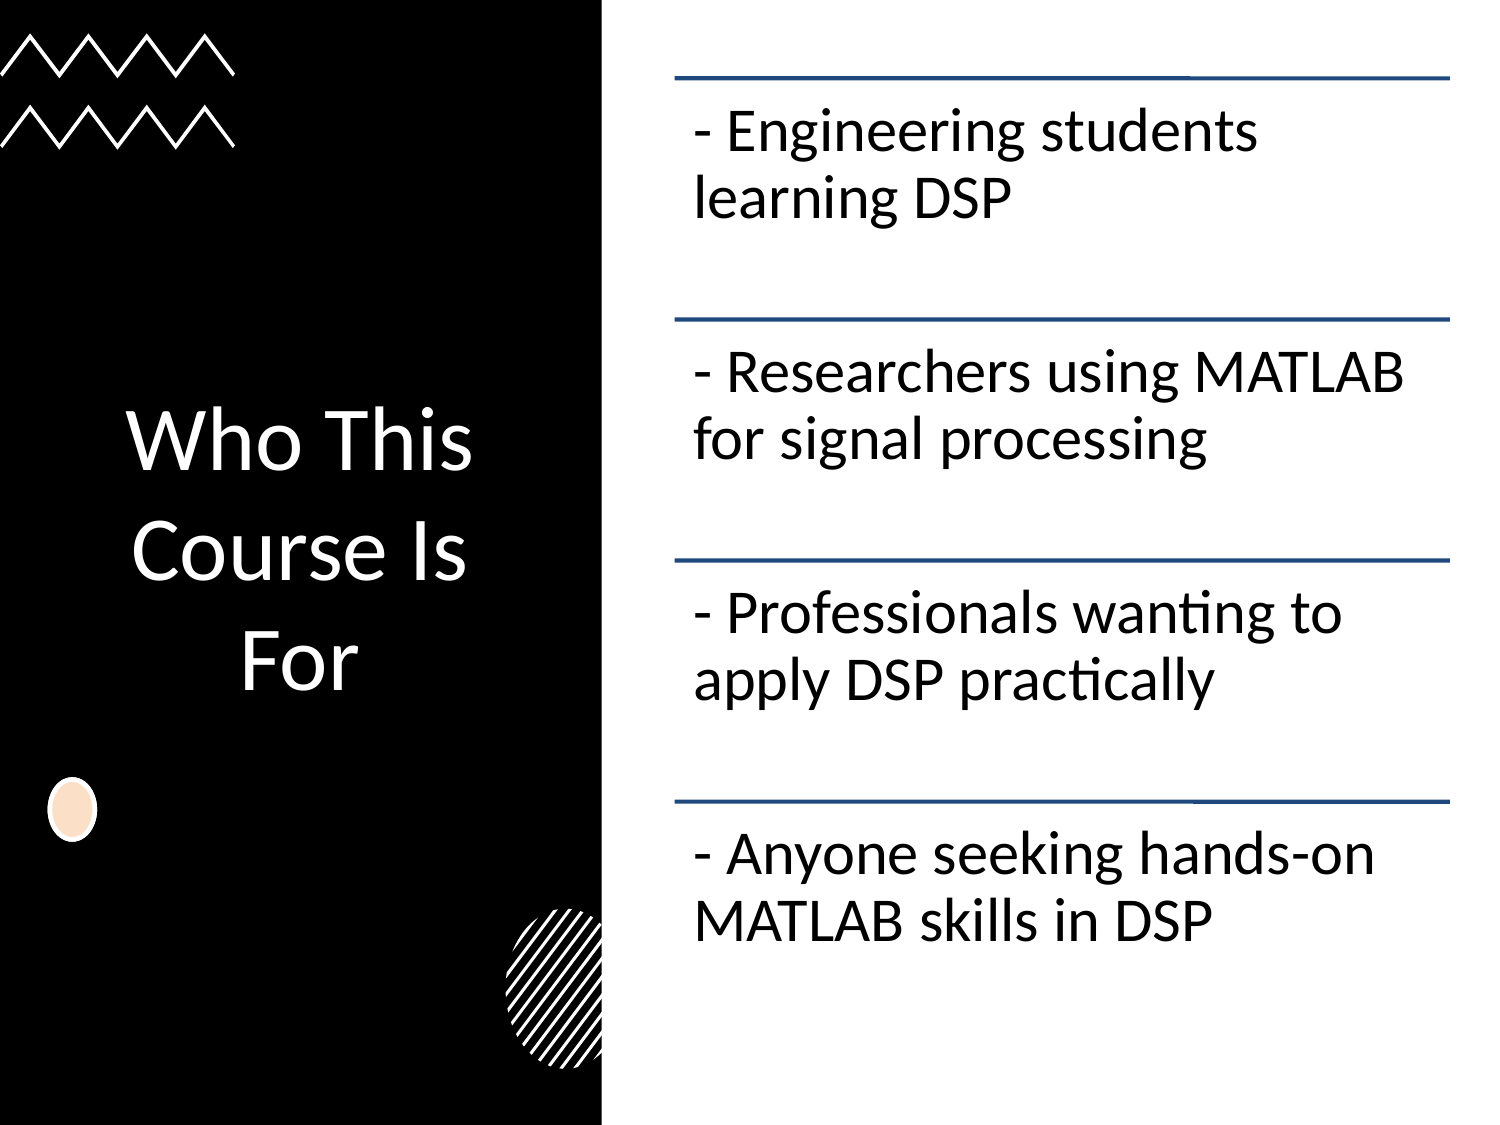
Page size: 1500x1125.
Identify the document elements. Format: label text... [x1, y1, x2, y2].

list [674, 78, 1451, 1043]
text_box [604, 0, 1500, 1125]
text_box [47, 777, 97, 842]
title Who This Course Is For [103, 196, 497, 892]
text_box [505, 908, 626, 1069]
text_box [0, 0, 604, 1125]
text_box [0, 33, 236, 150]
